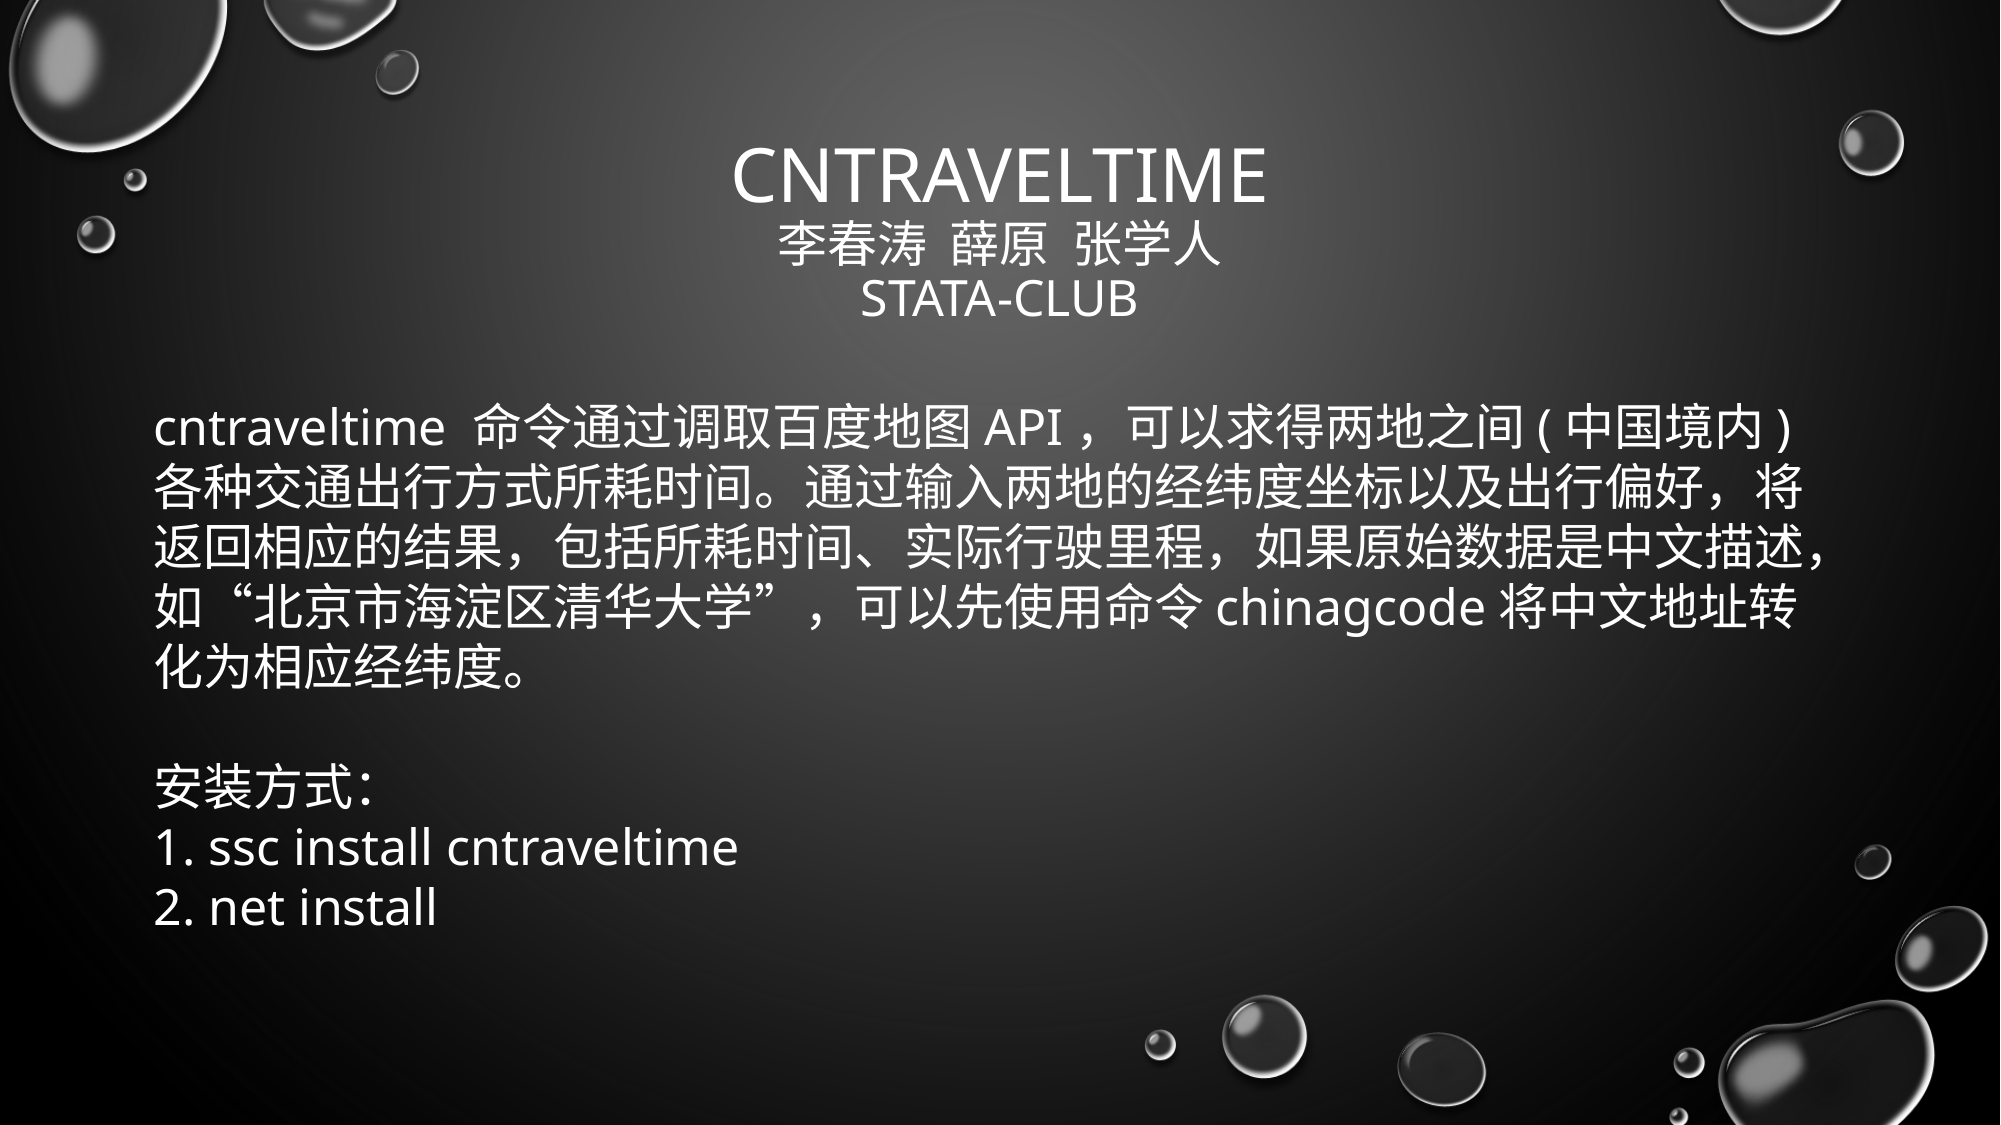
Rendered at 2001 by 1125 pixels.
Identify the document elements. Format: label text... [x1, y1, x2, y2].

title CnTRAVELTIME 李春涛 薛原 张学人 Stata-CLUB [149, 101, 1851, 364]
text_box cntraveltime 命令通过调取百度地图API，可以求得两地之间(中国境内)各种交通出行方式所耗时间。通过输入两地的经纬度坐标以及出行偏好，将返回相应的结果，包括所耗时间、实际行驶里程，如果原始数据是中文描述，如“北京市海淀区清华大学”，可以先使用命令chinagcode将中文地址转化为相应经纬度。 安装方式： 1. ssc install cntraveltime 2. net install [139, 388, 1840, 1003]
picture [0, 0, 2000, 1125]
